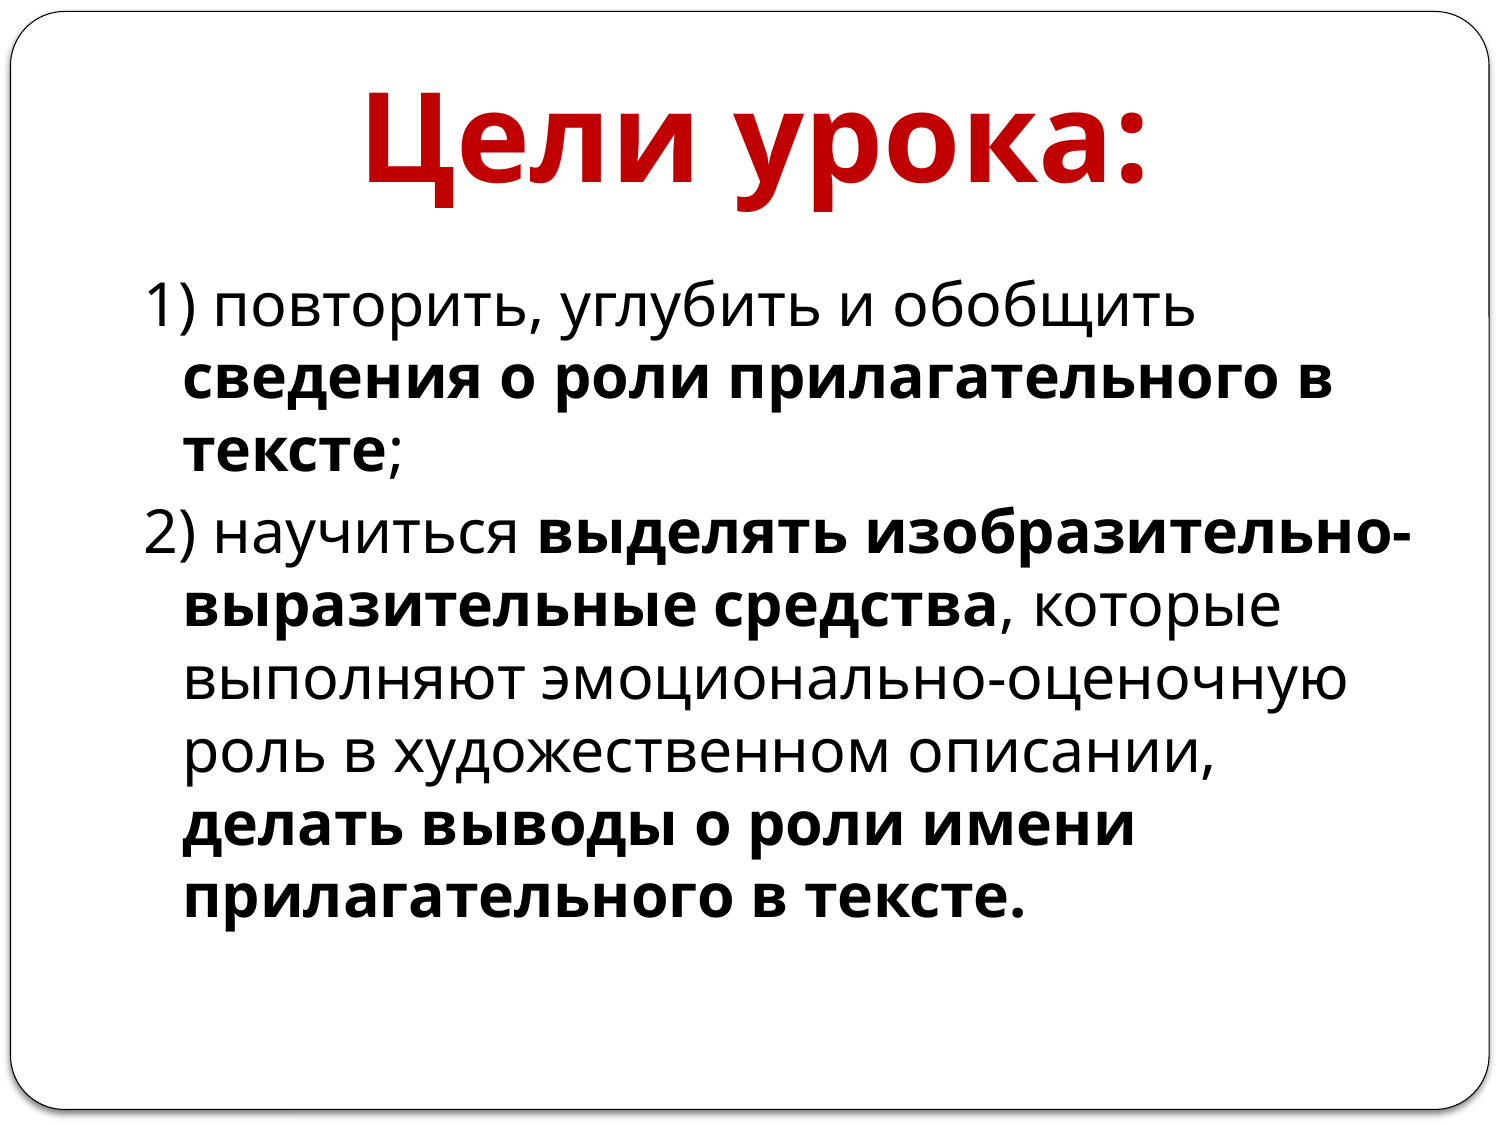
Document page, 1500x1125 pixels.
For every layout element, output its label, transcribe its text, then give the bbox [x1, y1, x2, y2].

list 1) повторить, углубить и обобщить сведения о роли прилагательного в тексте; 2) научиться выделять изобразительно-выразительные средства, которые выполняют эмоционально-оценочную роль в художественном описании, делать выводы о роли имени прилагательного в тексте. [128, 257, 1442, 1008]
title Цели урока: [117, 35, 1393, 223]
